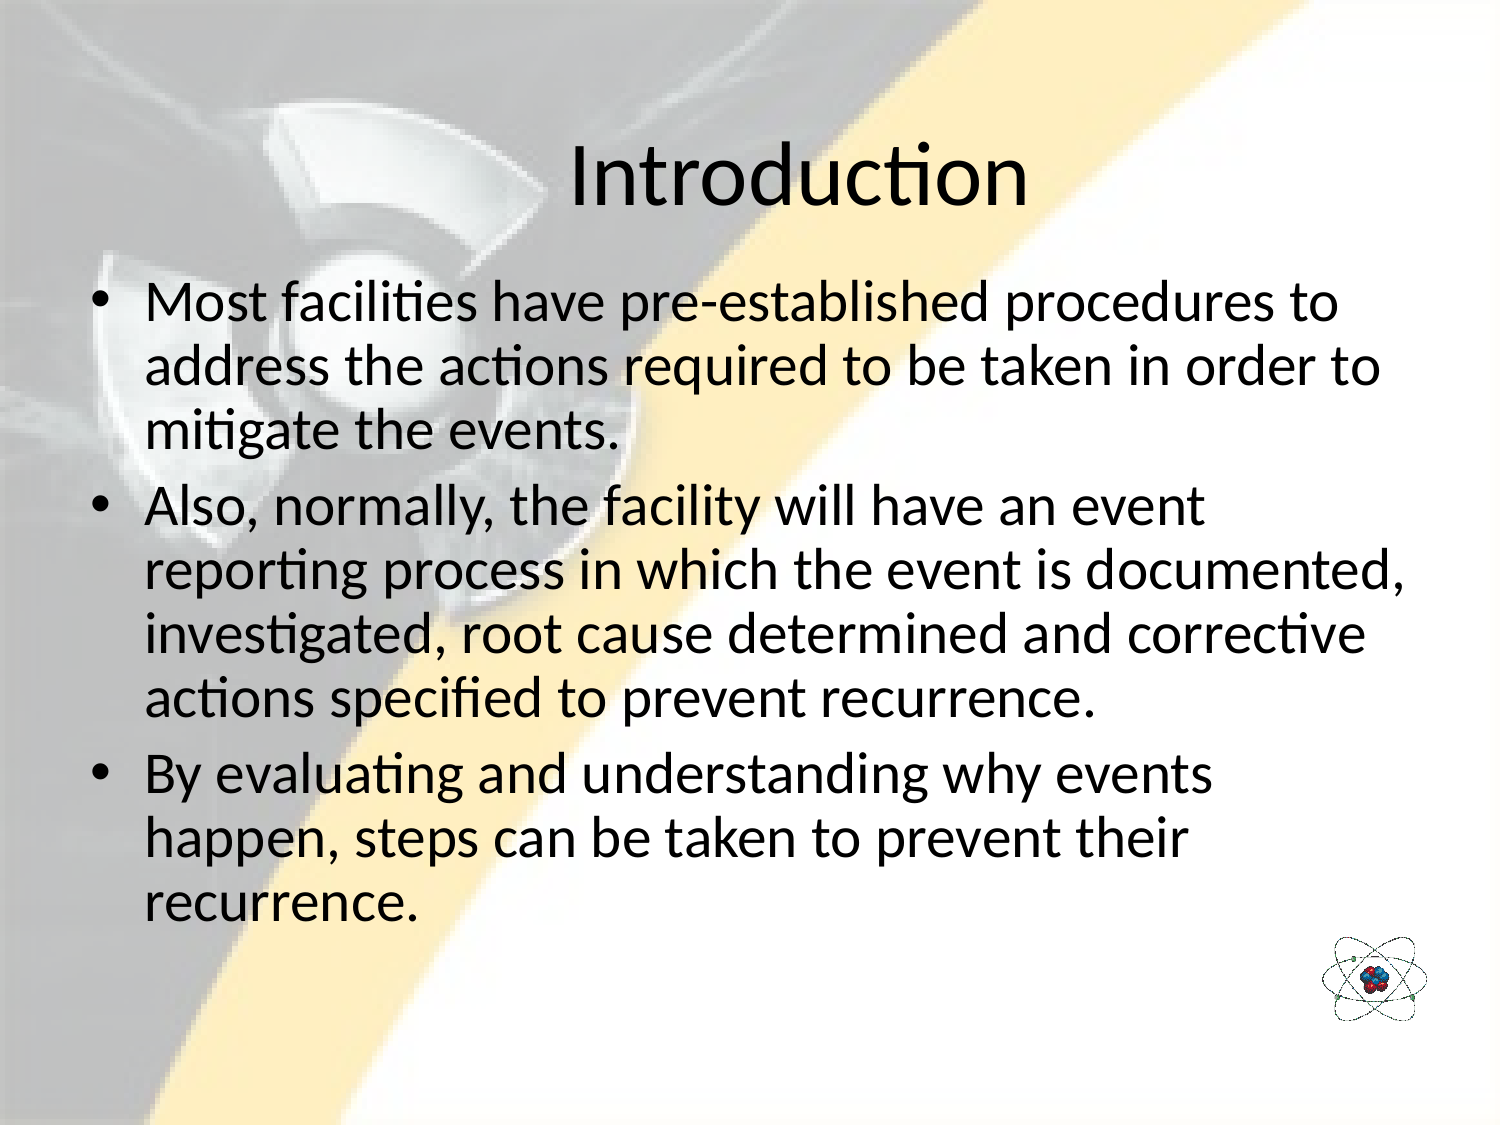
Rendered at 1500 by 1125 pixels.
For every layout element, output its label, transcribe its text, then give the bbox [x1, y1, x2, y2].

picture [1322, 937, 1427, 1021]
list Most facilities have pre-established procedures to address the actions required to be taken in order to mitigate the events. Also, normally, the facility will have an event reporting process in which the event is documented, investigated, root cause determined and corrective actions specified to prevent recurrence. By evaluating and understanding why events happen, steps can be taken to prevent their recurrence. [75, 262, 1425, 1005]
title Introduction [162, 75, 1438, 263]
